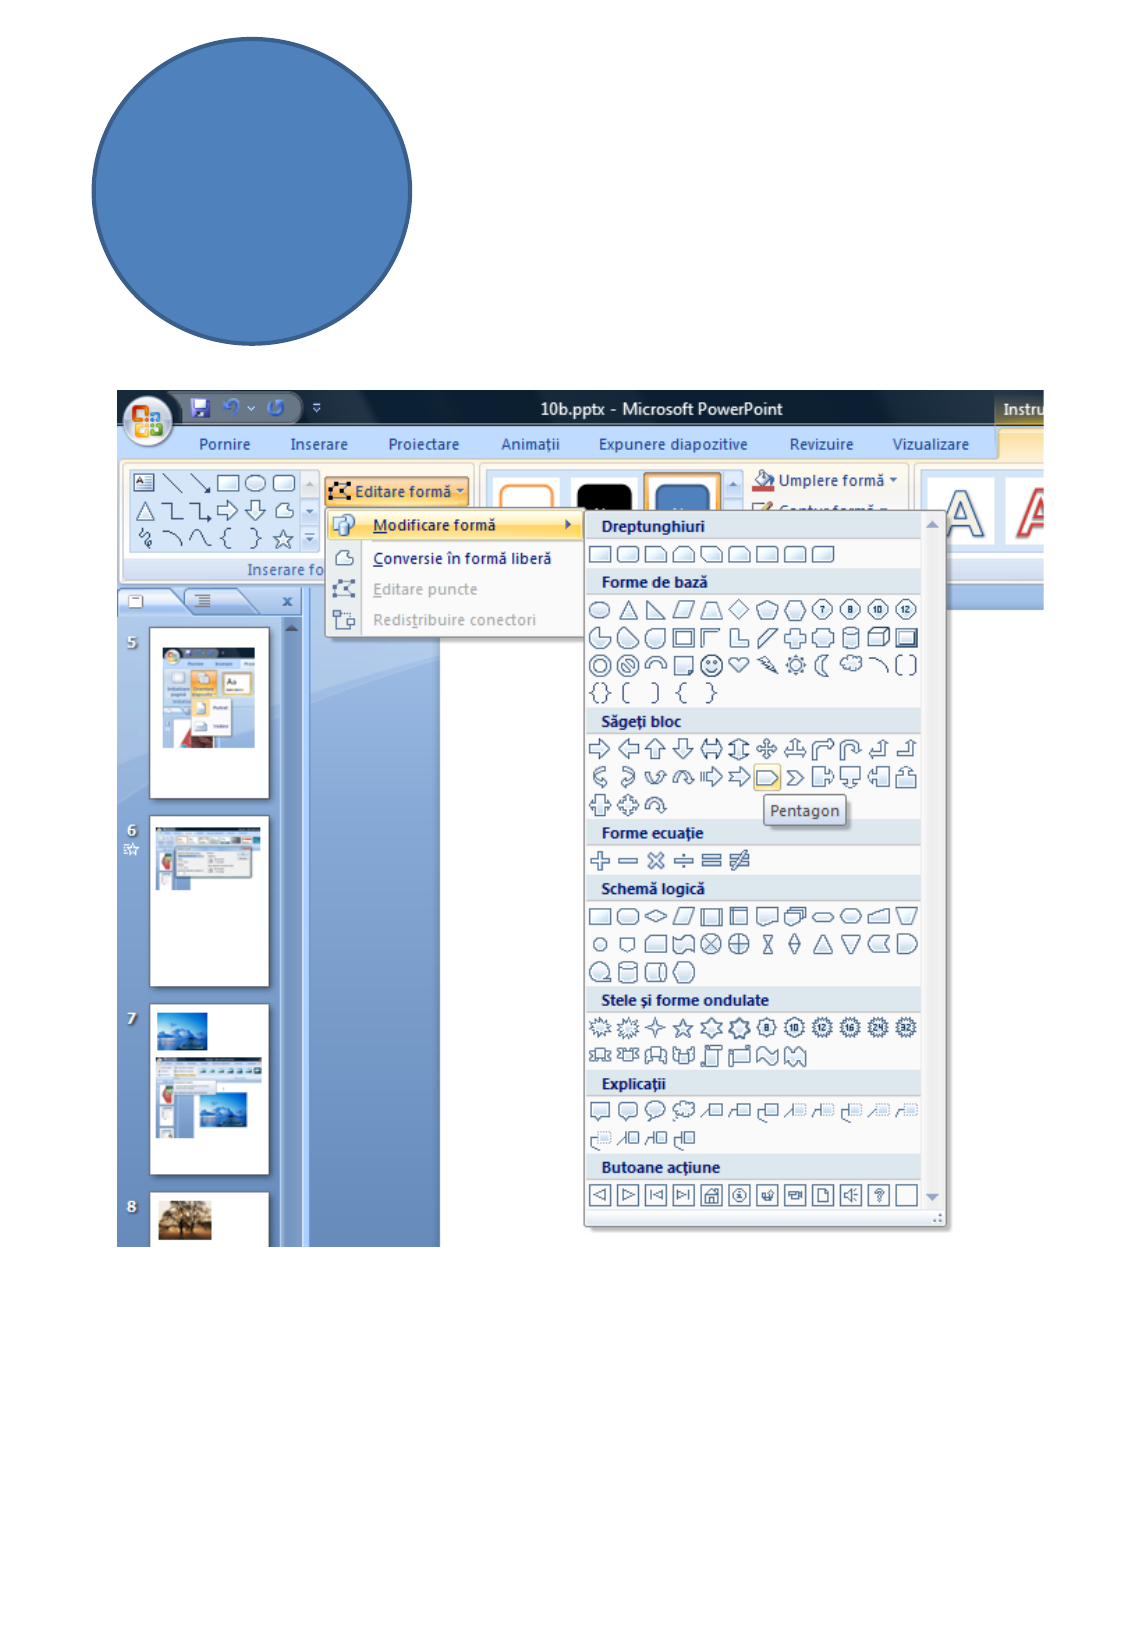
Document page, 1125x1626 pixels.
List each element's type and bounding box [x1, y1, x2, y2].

text_box [91, 36, 413, 346]
picture [116, 390, 1044, 1247]
